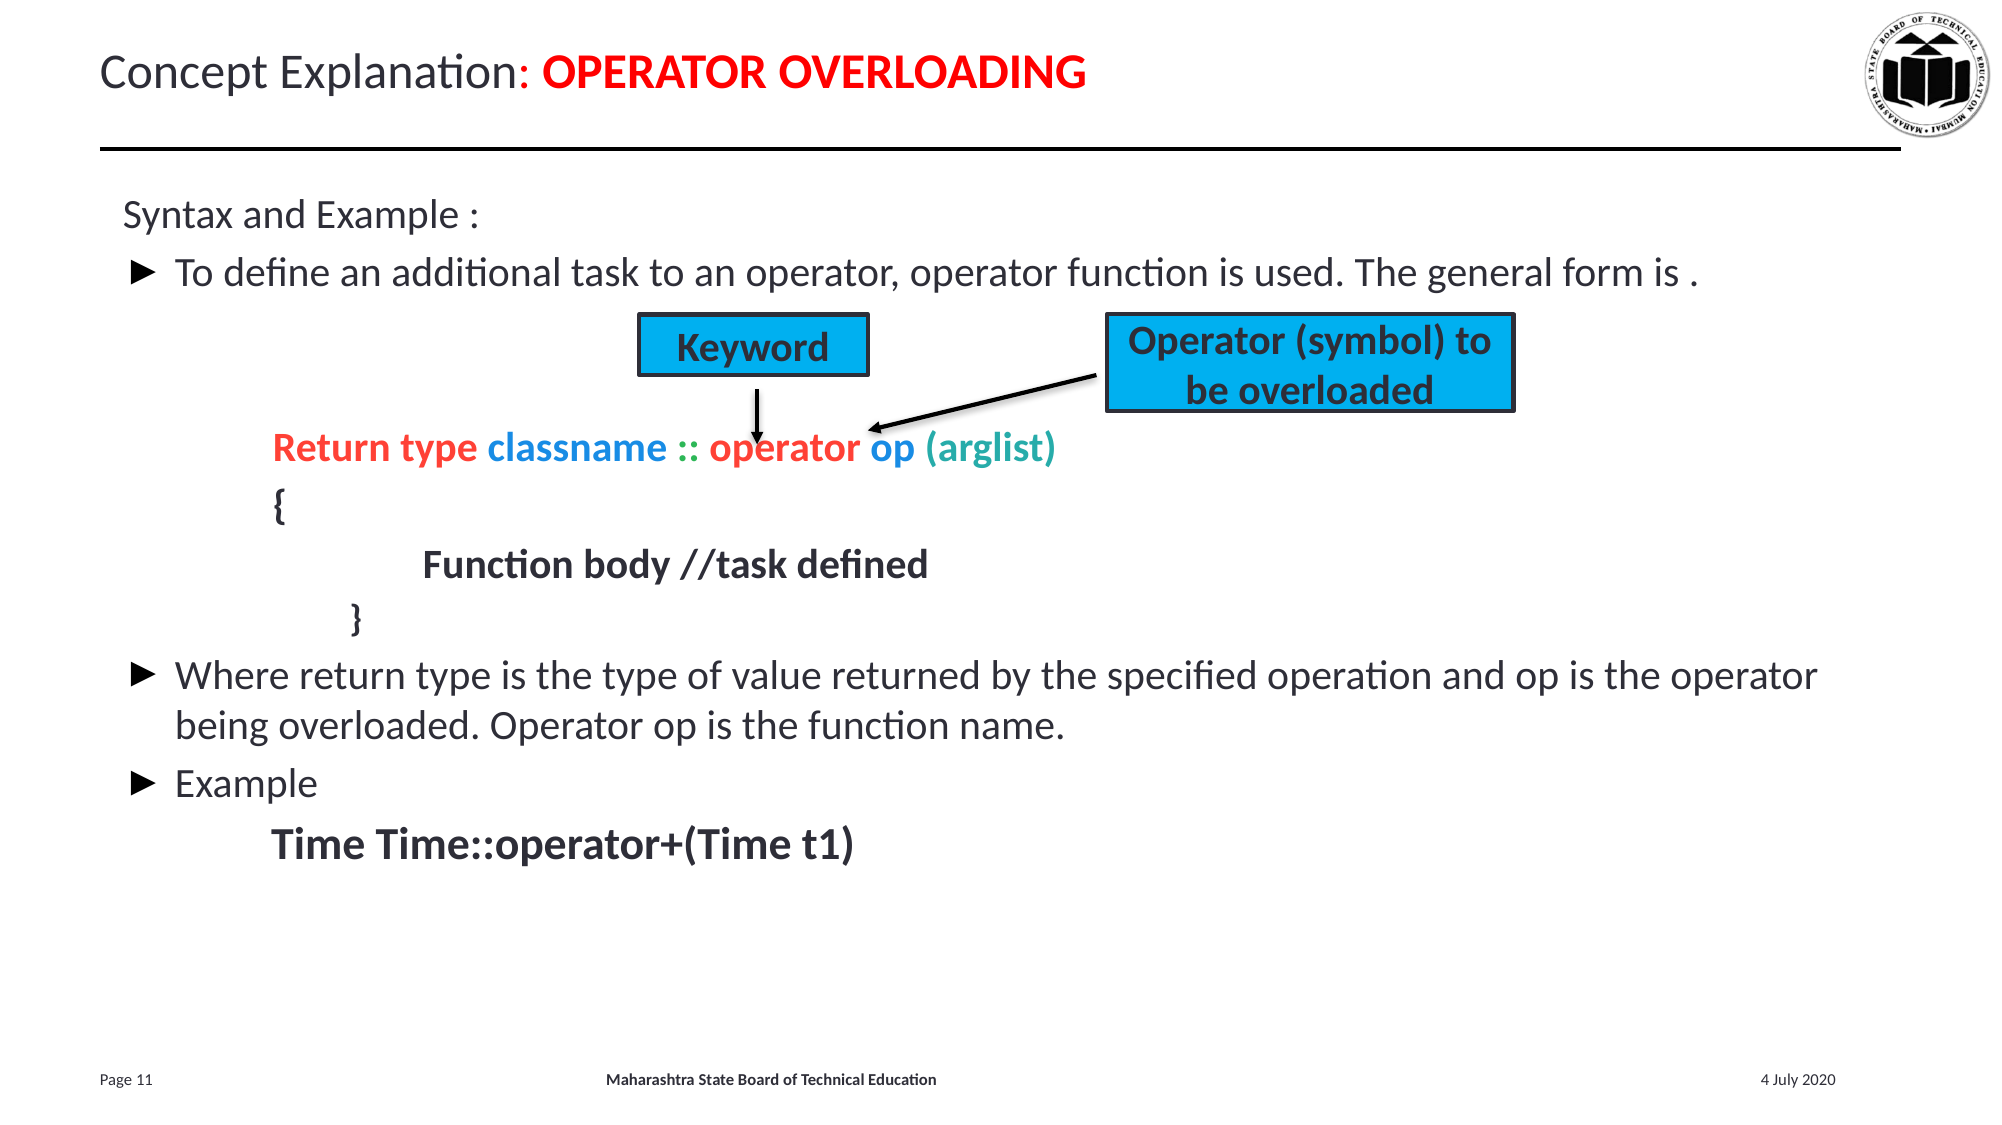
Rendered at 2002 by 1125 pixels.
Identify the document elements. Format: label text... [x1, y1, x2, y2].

text_box Keyword [639, 314, 868, 376]
title Concept Explanation: OPERATOR OVERLOADING [100, 48, 1901, 146]
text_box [867, 374, 1097, 431]
list Syntax and Example : To define an additional task to an operator, operator function is used. The general form is . Return type classname :: operator op (arglist) { Function body //task defined } Where return type is the type of value returned by the specified operation and op is the operator being overloaded. Operator op is the function name. Example Time Time::operator+(Time t1) [100, 186, 1901, 999]
picture [1852, 0, 2001, 149]
text_box Operator (symbol) to be overloaded [1106, 314, 1514, 412]
